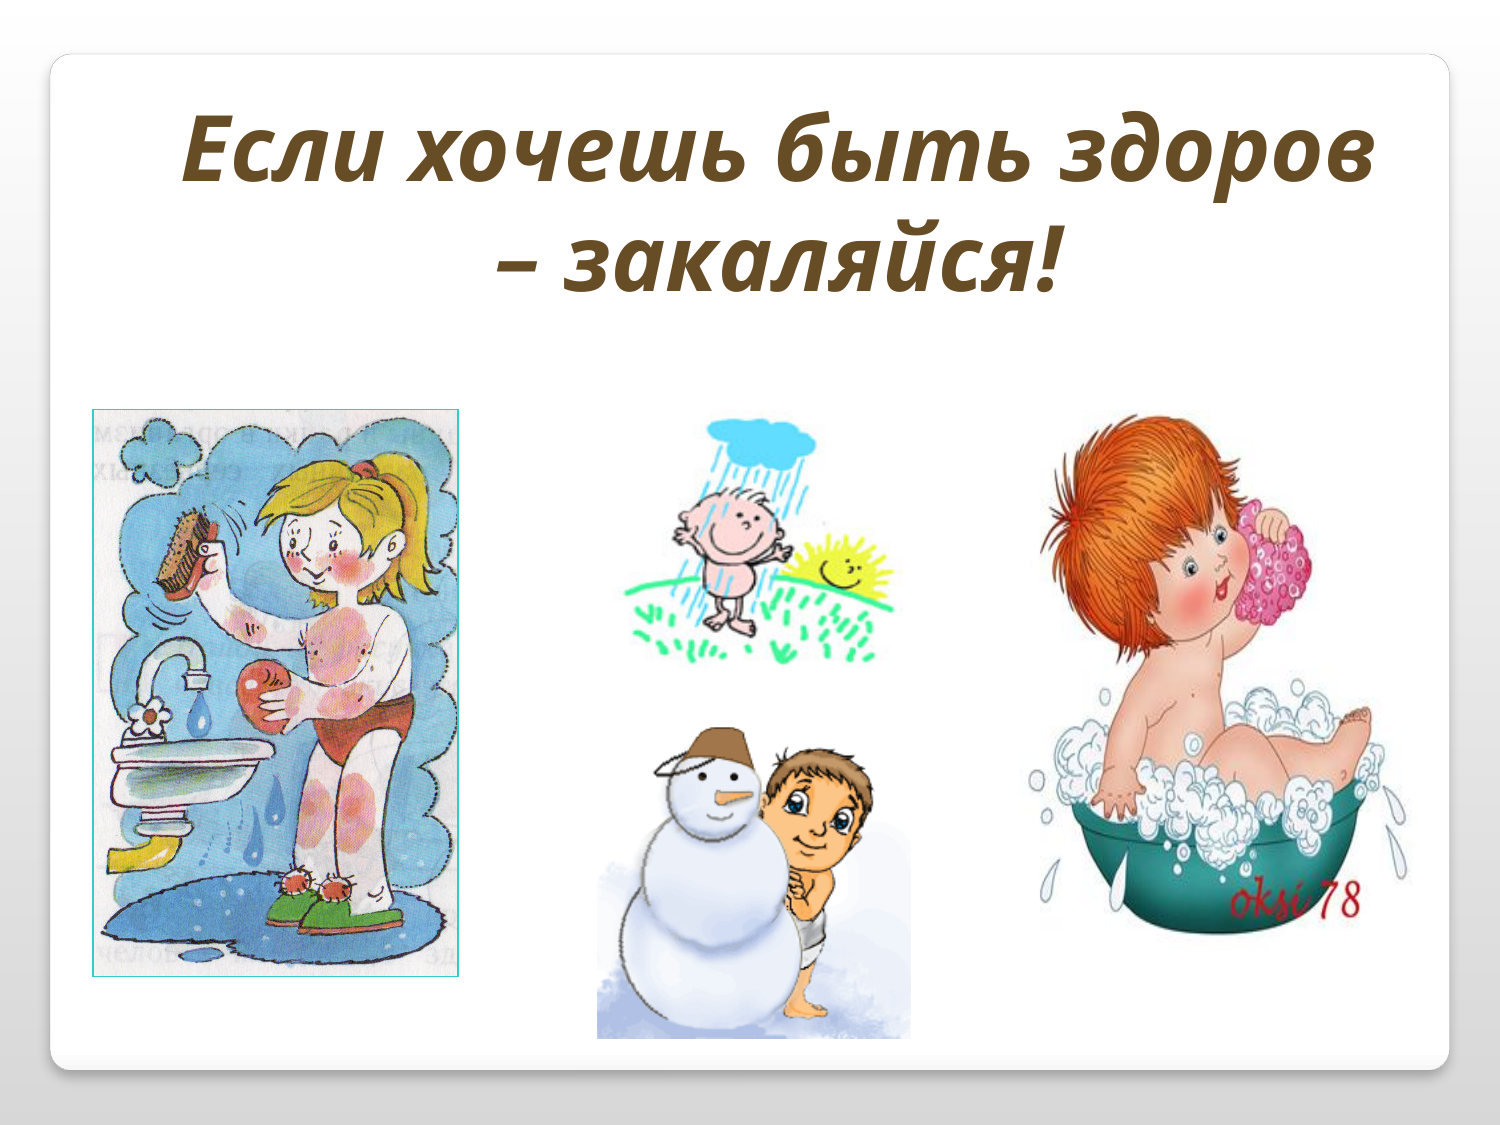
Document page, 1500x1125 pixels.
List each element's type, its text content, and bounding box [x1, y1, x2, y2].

picture [597, 409, 903, 669]
text_box Если хочешь быть здоров – закаляйся! [163, 81, 1395, 317]
picture [597, 726, 911, 1040]
picture [93, 409, 458, 976]
picture [1019, 409, 1419, 950]
